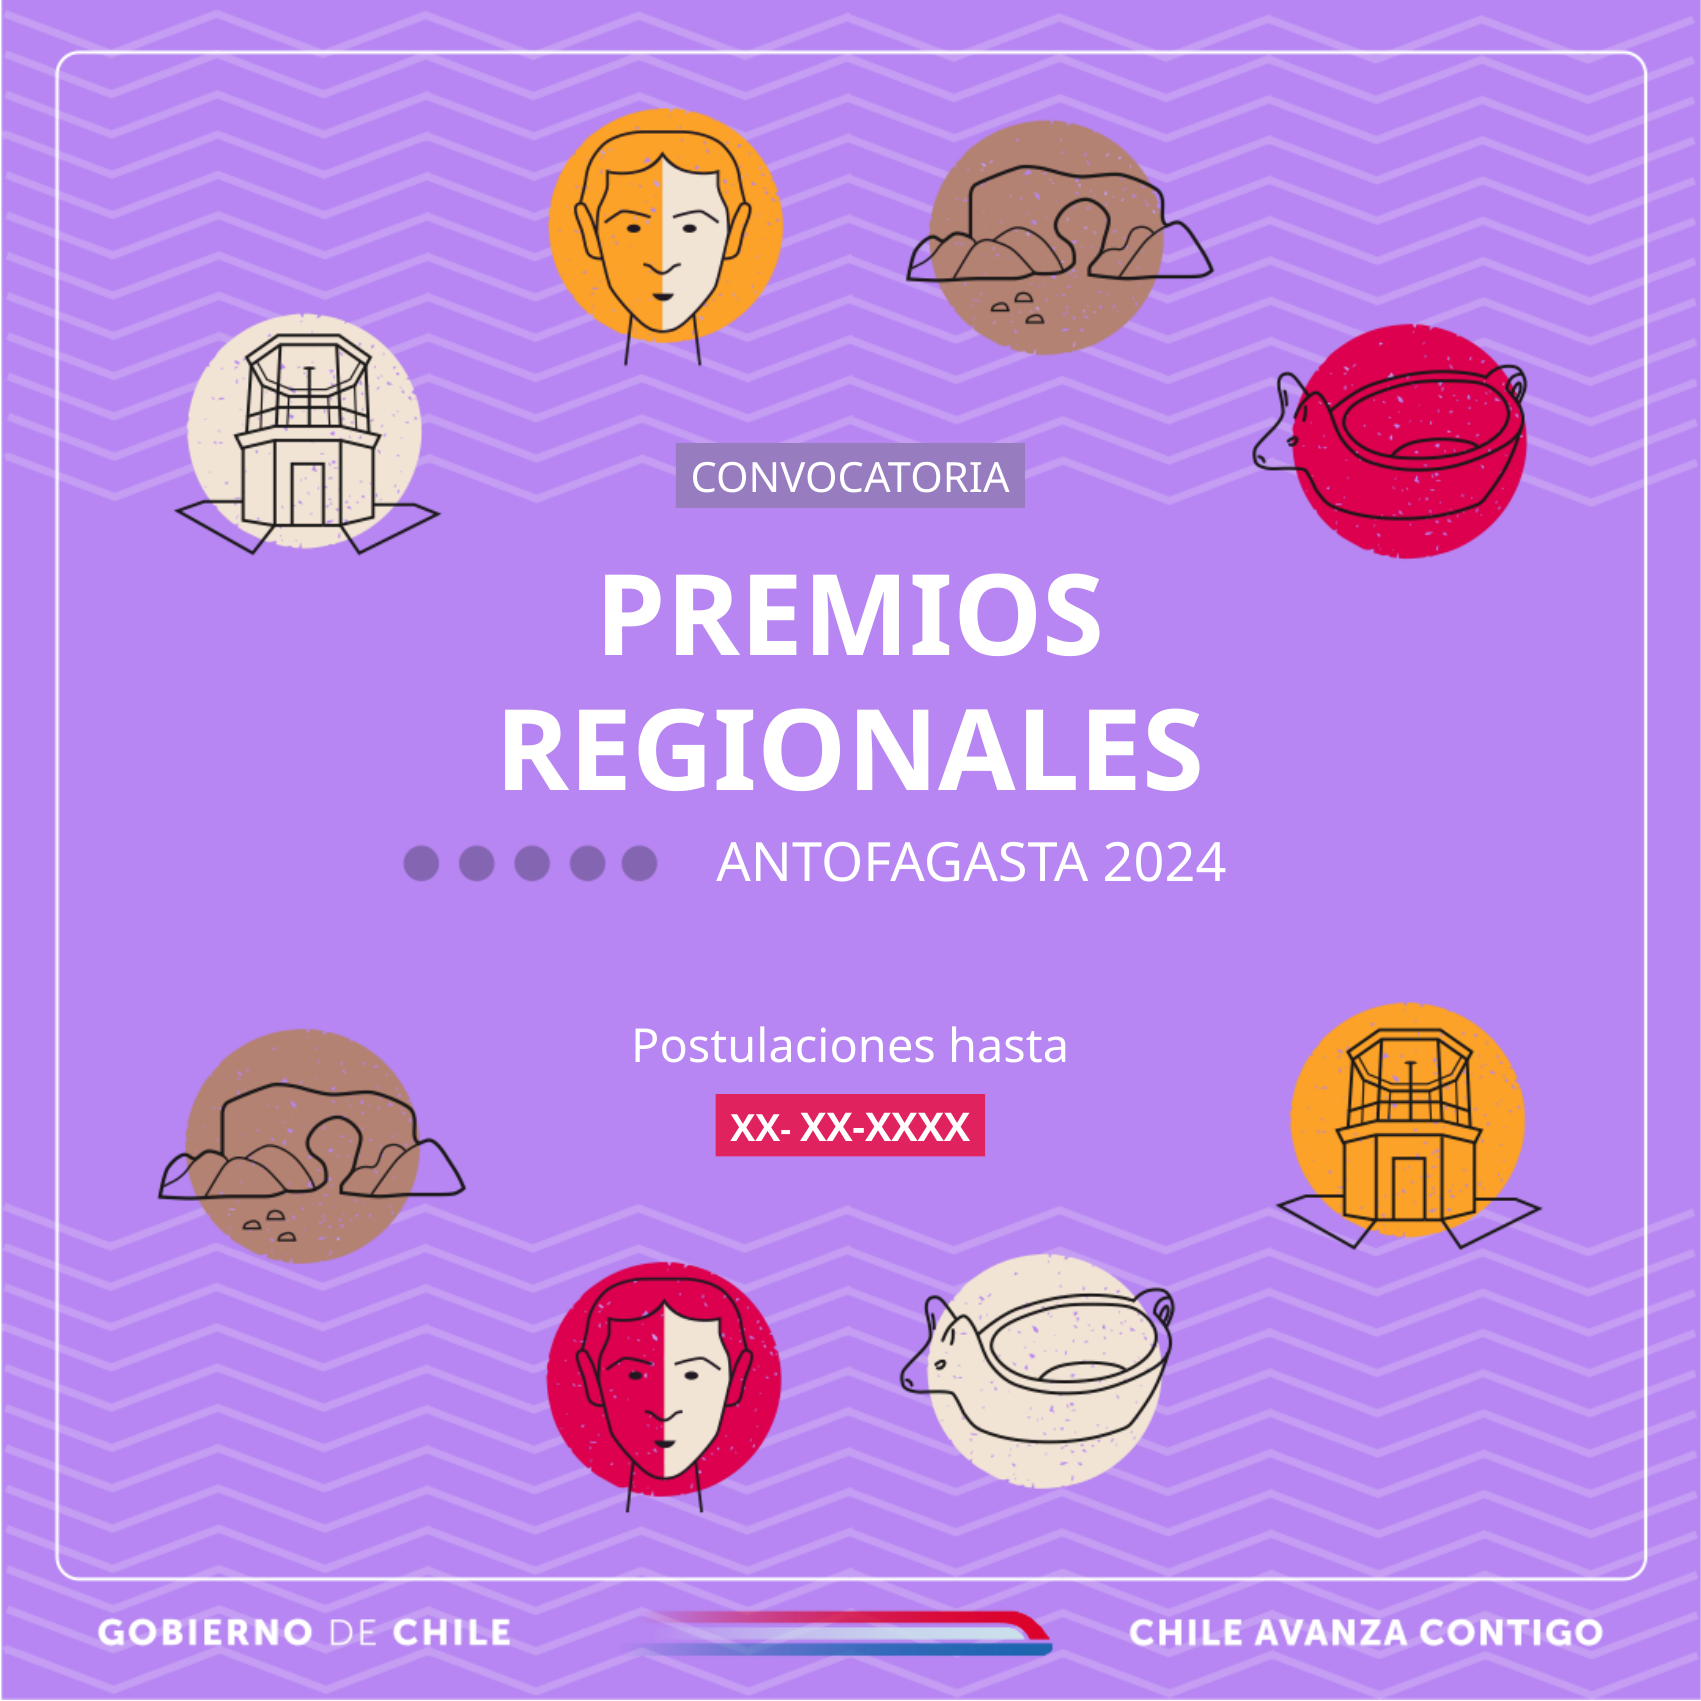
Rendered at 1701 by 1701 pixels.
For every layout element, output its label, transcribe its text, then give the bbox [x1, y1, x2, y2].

text_box CONVOCATORIA [675, 443, 1025, 508]
text_box PREMIOS REGIONALES [393, 535, 1308, 821]
text_box Postulaciones hasta [596, 1008, 1105, 1080]
text_box ANTOFAGASTA 2024 [701, 819, 1616, 900]
text_box XX- XX-XXXX [715, 1094, 986, 1157]
